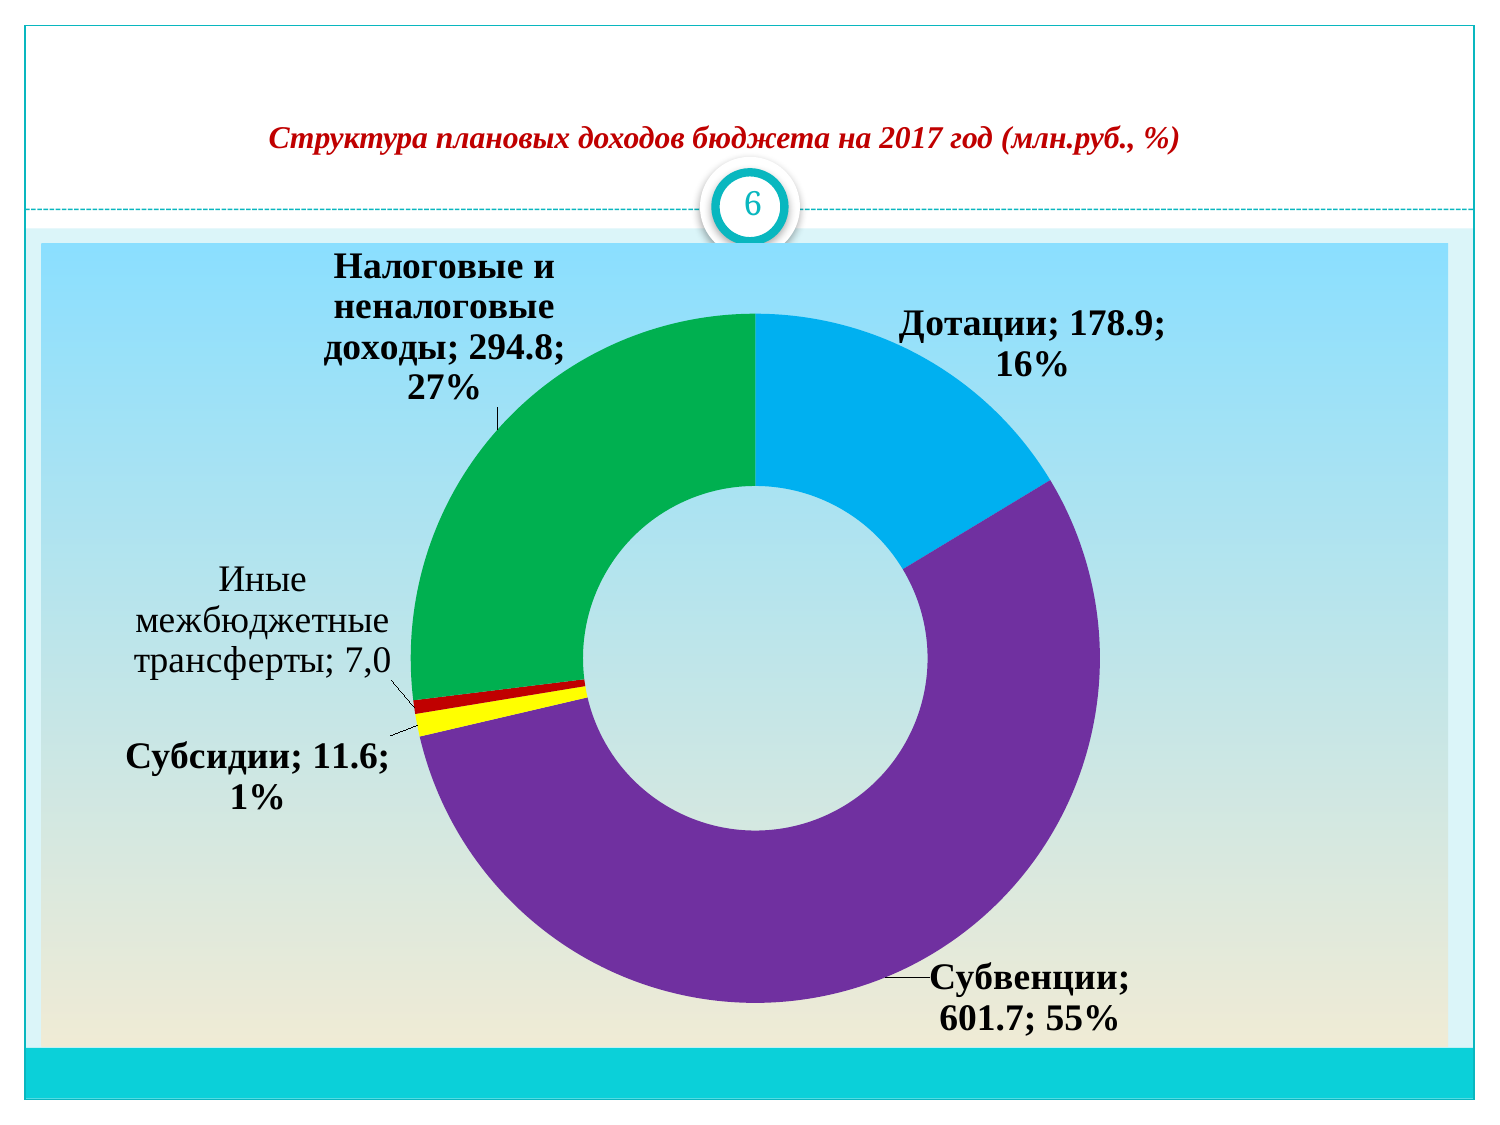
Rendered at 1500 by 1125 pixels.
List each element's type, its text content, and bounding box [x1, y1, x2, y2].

title Структура плановых доходов бюджета на 2017 год (млн.руб., %) [0, 0, 1450, 162]
slide_number 6 [715, 168, 791, 240]
chart [41, 243, 1449, 1047]
